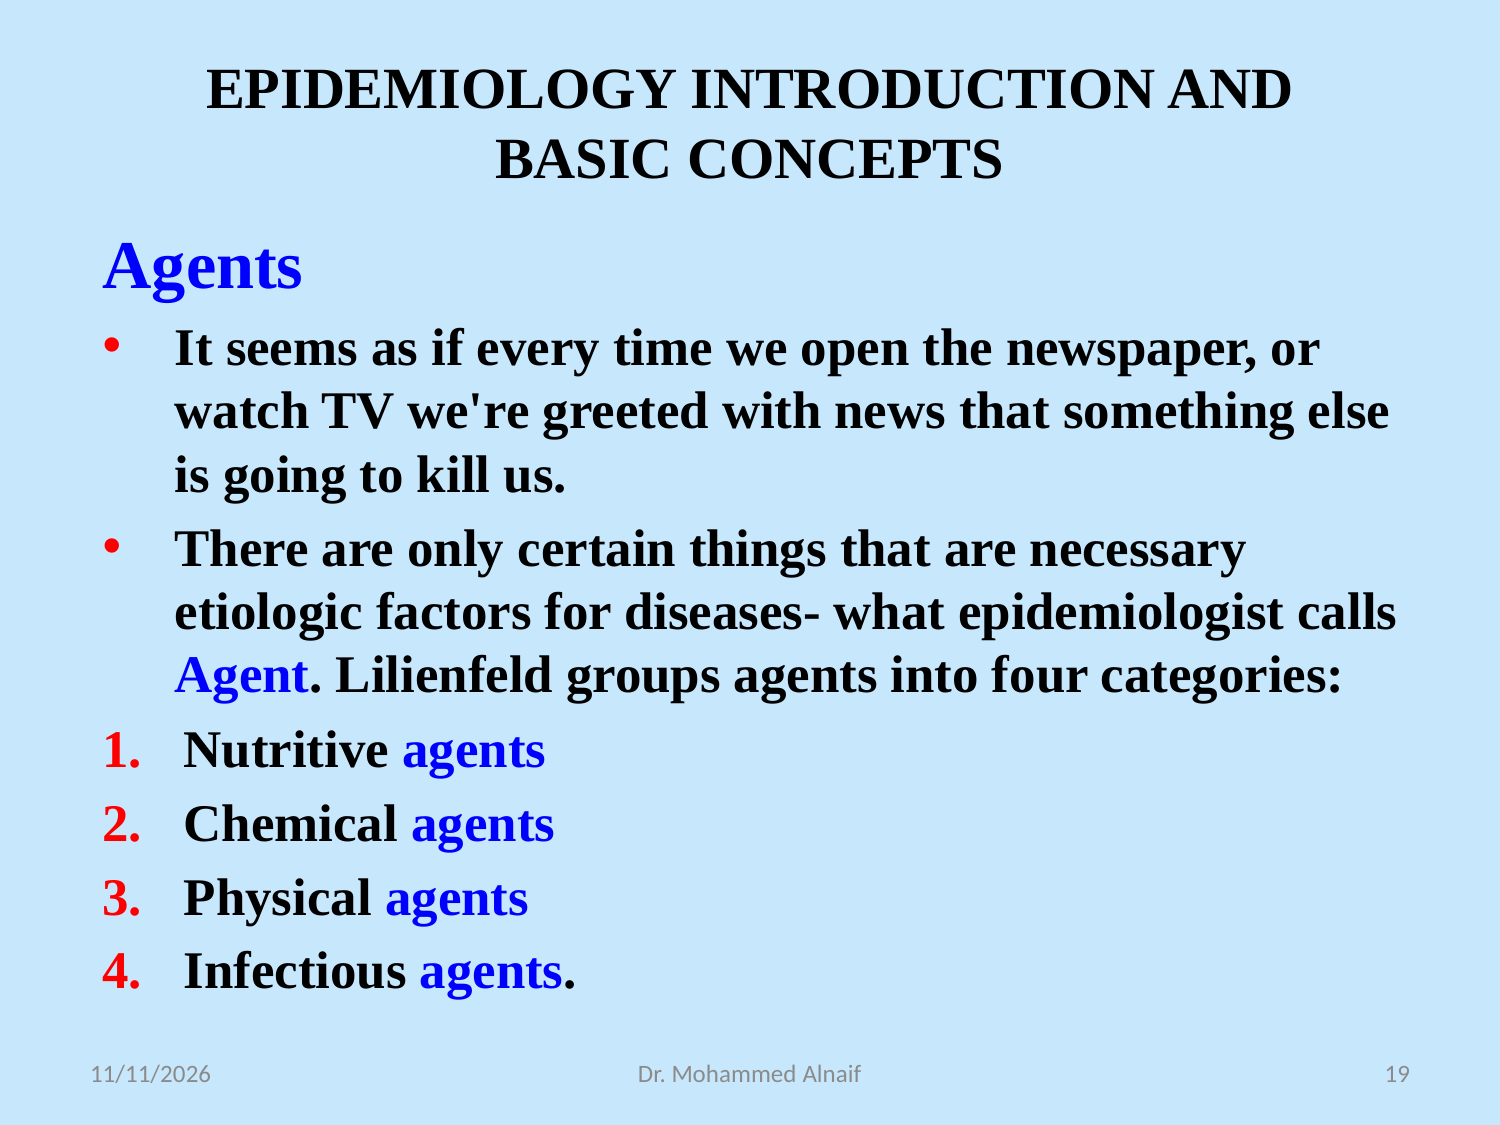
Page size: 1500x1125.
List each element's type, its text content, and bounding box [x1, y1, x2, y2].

title EPIDEMIOLOGY INTRODUCTION AND BASIC CONCEPTS [112, 66, 1388, 175]
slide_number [75, 1042, 425, 1103]
footer Dr. Mohammed Alnaif [512, 1042, 988, 1103]
subtitle Agents It seems as if every time we open the newspaper, or watch TV we're greeted with news that something else is going to kill us. There are only certain things that are necessary etiologic factors for diseases- what epidemiologist calls Agent. Lilienfeld groups agents into four categories: Nutritive agents Chemical agents Physical agents Infectious agents. [87, 212, 1450, 1025]
slide_number 19 [1074, 1042, 1425, 1103]
